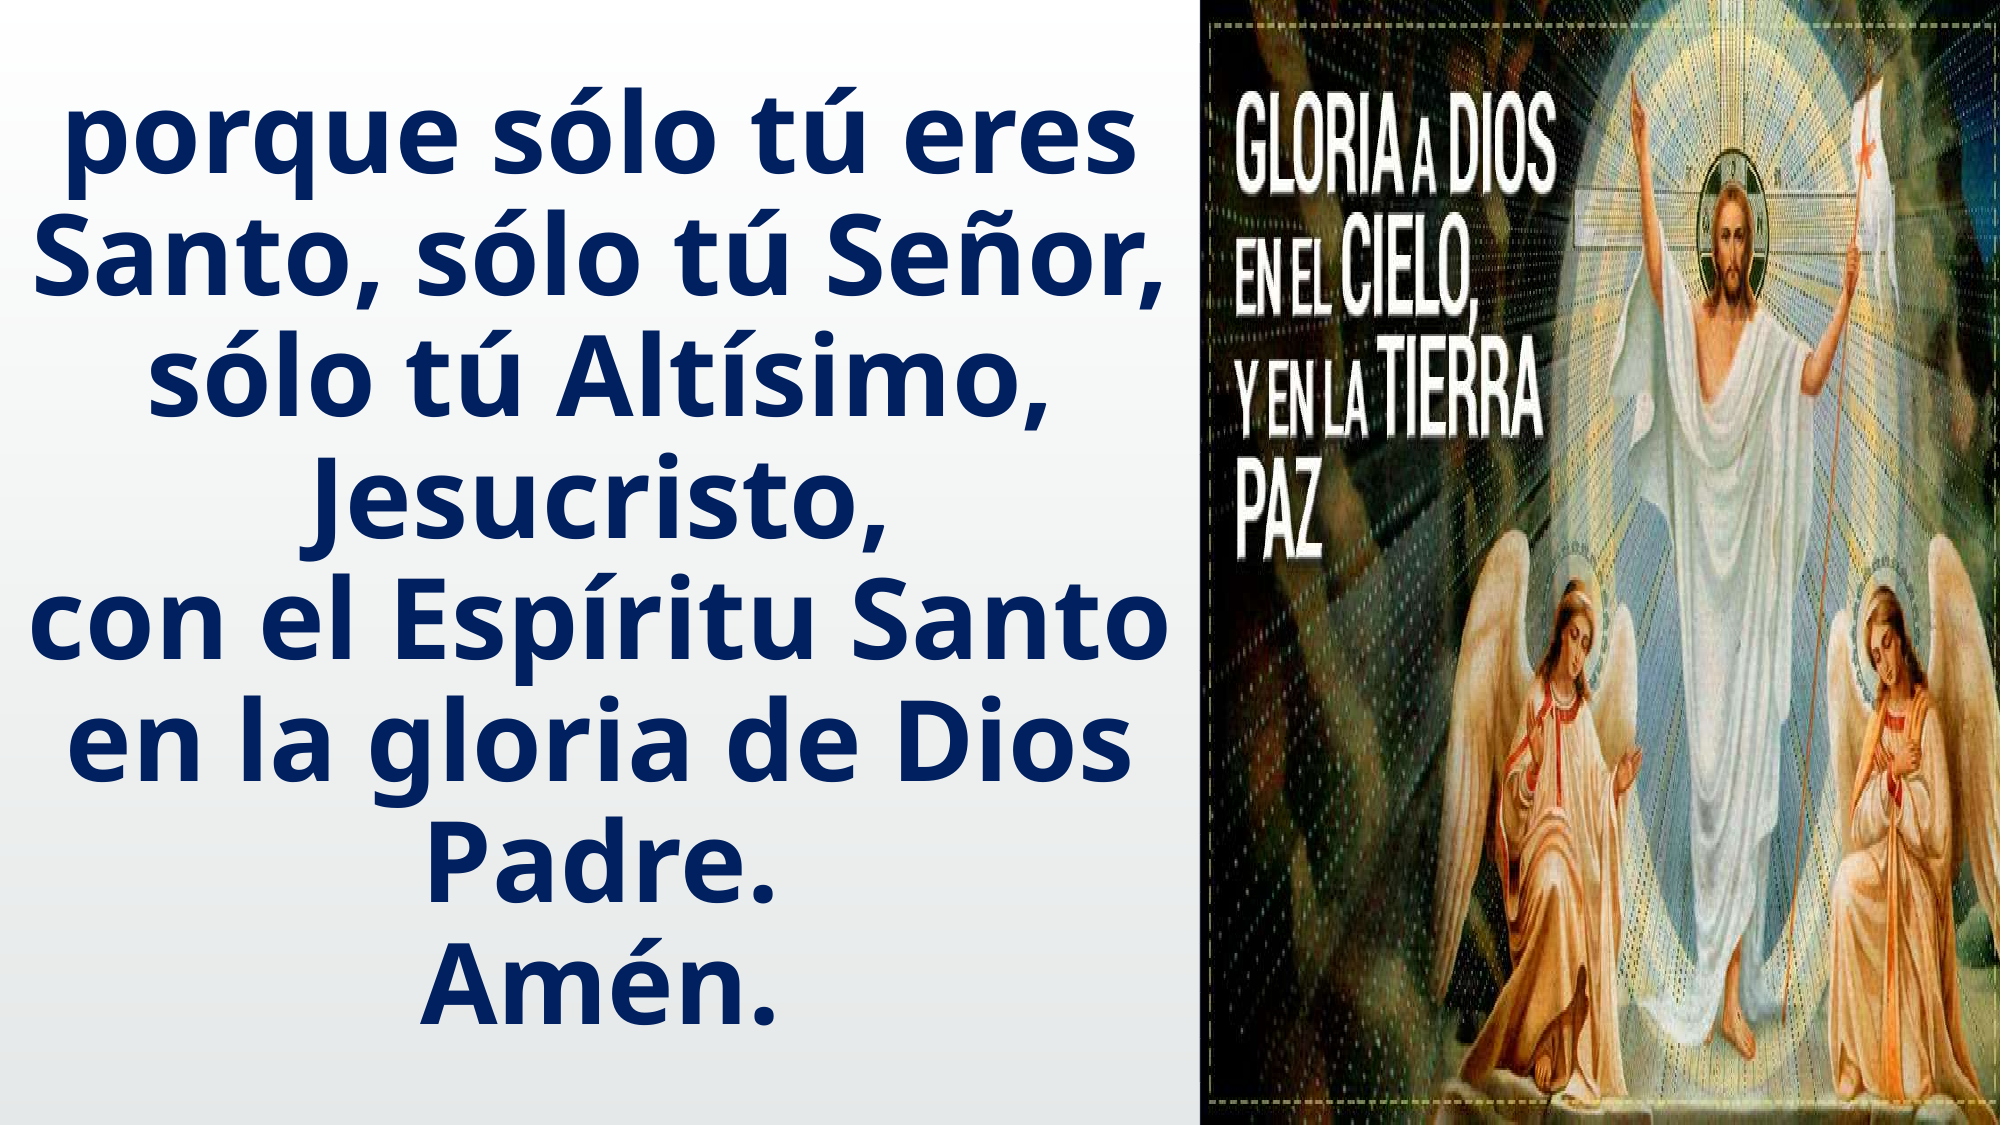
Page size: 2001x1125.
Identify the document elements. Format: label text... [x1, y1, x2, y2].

title porque sólo tú eres Santo, sólo tú Señor, sólo tú Altísimo, Jesucristo, con el Espíritu Santo en la gloria de Dios Padre. Amén. [0, 0, 1200, 1125]
picture [1200, 0, 2000, 1125]
